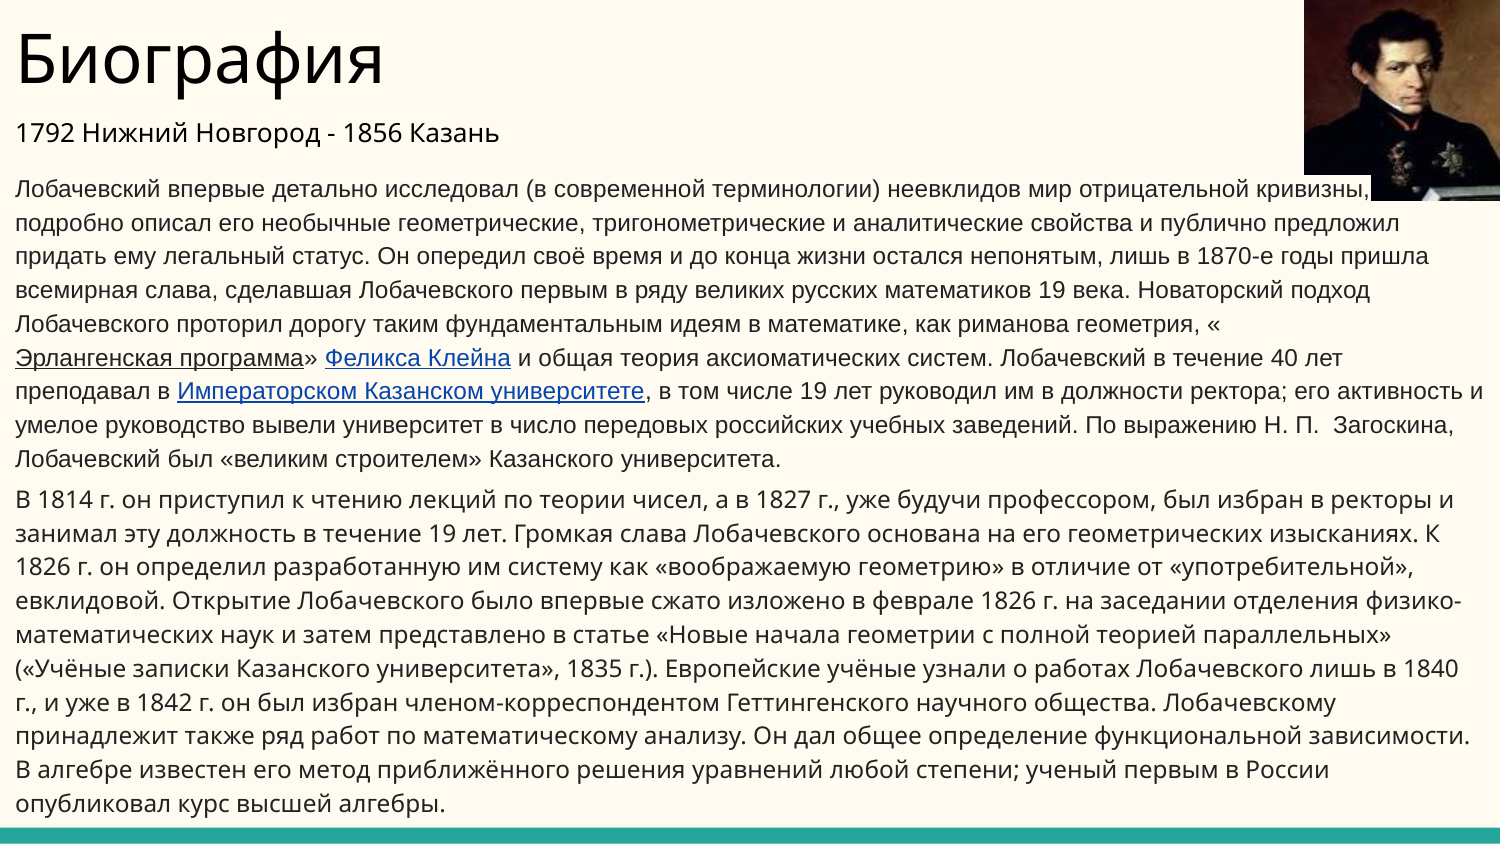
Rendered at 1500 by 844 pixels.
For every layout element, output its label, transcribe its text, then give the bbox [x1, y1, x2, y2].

list 1792 Нижний Новгород - 1856 Казань Лобачевский впервые детально исследовал (в современной терминологии) неевклидов мир отрицательной кривизны, подробно описал его необычные геометрические, тригонометрические и аналитические свойства и публично предложил придать ему легальный статус. Он опередил своё время и до конца жизни остался непонятым, лишь в 1870-е годы пришла всемирная слава, сделавшая Лобачевского первым в ряду великих русских математиков 19 века. Новаторский подход Лобачевского проторил дорогу таким фундаментальным идеям в математике, как риманова геометрия, «Эрлангенская программа» Феликса Клейна и общая теория аксиоматических систем. Лобачевский в течение 40 лет преподавал в Императорском Казанском университете, в том числе 19 лет руководил им в должности ректора; его активность и умелое руководство вывели университет в число передовых российских учебных заведений. По выражению Н. П. Загоскина, Лобачевский был «великим строителем» Казанского университета. В 1814 г. он приступил к чтению лекций по теории чисел, а в 1827 г., уже будучи профессором, был избран в ректоры и занимал эту должность в течение 19 лет. Громкая слава Лобачевского основана на его геометрических изысканиях. К 1826 г. он определил разработанную им систему как «воображаемую геометрию» в отличие от «употребительной», евклидовой. Открытие Лобачевского было впервые сжато изложено в феврале 1826 г. на заседании отделения физико-математических наук и затем представлено в статье «Новые начала геометрии с полной теорией параллельных» («Учёные записки Казанского университета», 1835 г.). Европейские учёные узнали о работах Лобачевского лишь в 1840 г., и уже в 1842 г. он был избран членом-корреспондентом Геттингенского научного общества. Лобачевскому принадлежит также ряд работ по математическому анализу. Он дал общее определение функциональной зависимости. В алгебре известен его метод приближённого решения уравнений любой степени; ученый первым в России опубликовал курс высшей алгебры. [0, 96, 1500, 844]
picture [1304, 0, 1500, 201]
title Биография [0, 0, 1302, 96]
